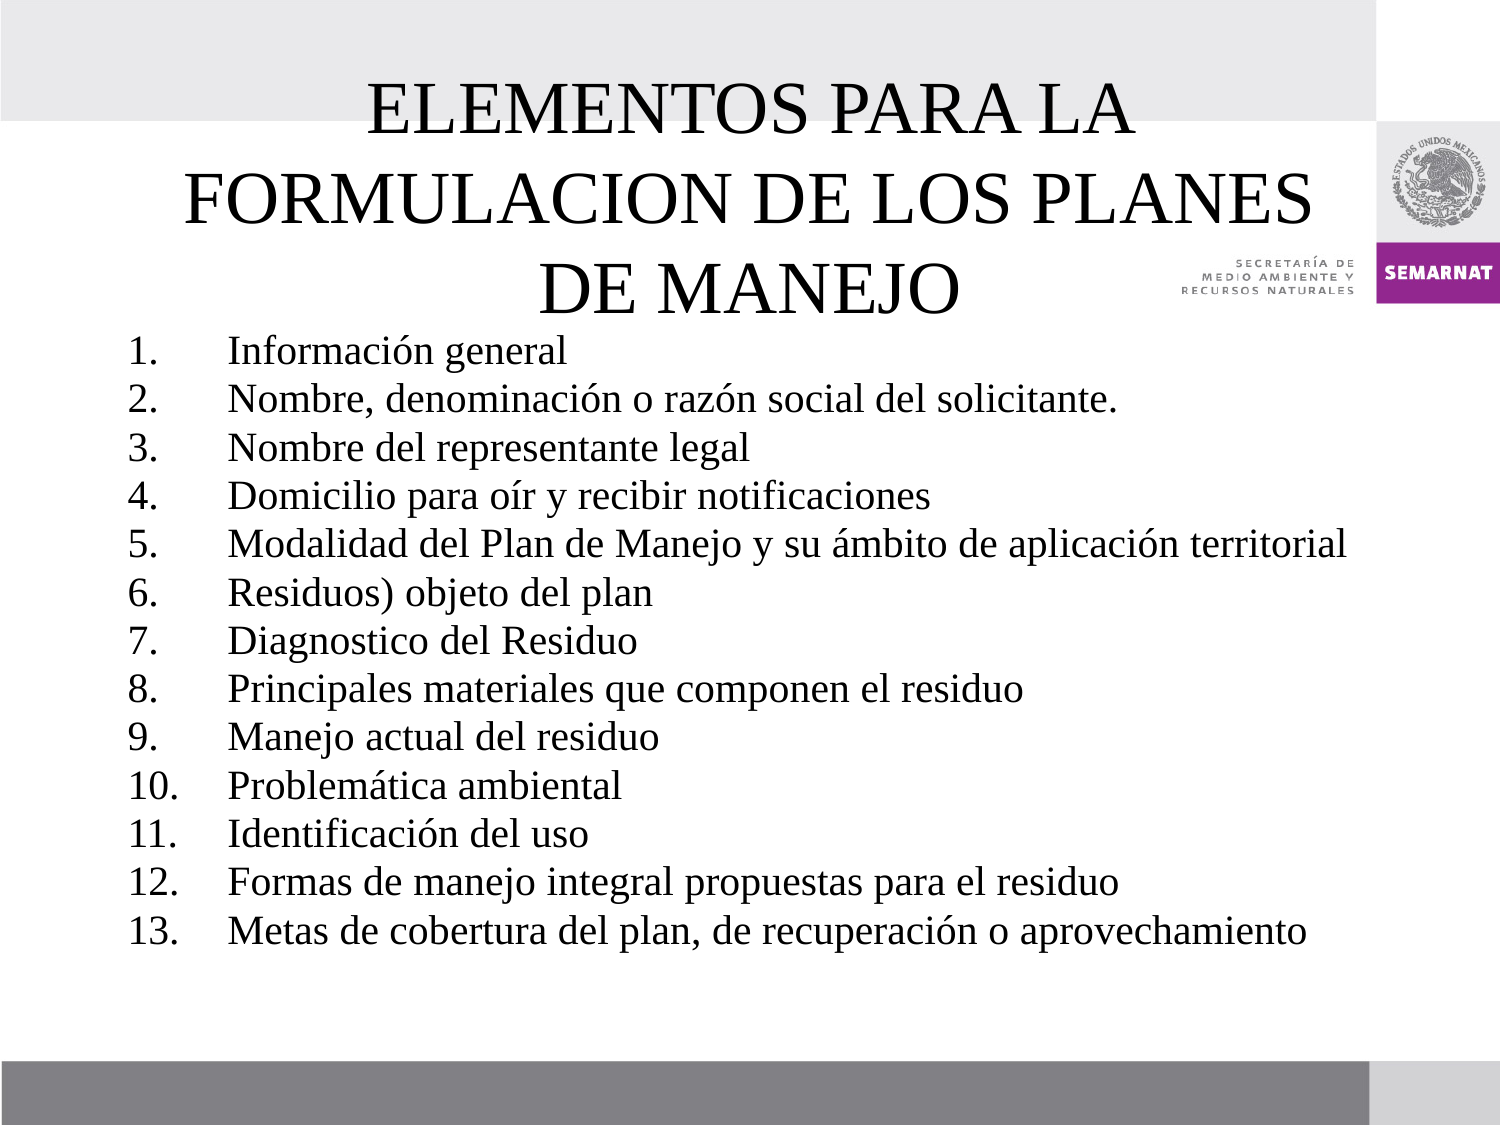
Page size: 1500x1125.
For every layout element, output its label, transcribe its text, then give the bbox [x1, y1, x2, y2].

picture [0, 0, 1500, 1125]
list Información general Nombre, denominación o razón social del solicitante. Nombre del representante legal Domicilio para oír y recibir notificaciones Modalidad del Plan de Manejo y su ámbito de aplicación territorial Residuos) objeto del plan Diagnostico del Residuo Principales materiales que componen el residuo Manejo actual del residuo Problemática ambiental Identificación del uso Formas de manejo integral propuestas para el residuo Metas de cobertura del plan, de recuperación o aprovechamiento [112, 324, 1388, 1001]
title ELEMENTOS PARA LA FORMULACION DE LOS PLANES DE MANEJO [112, 99, 1388, 288]
